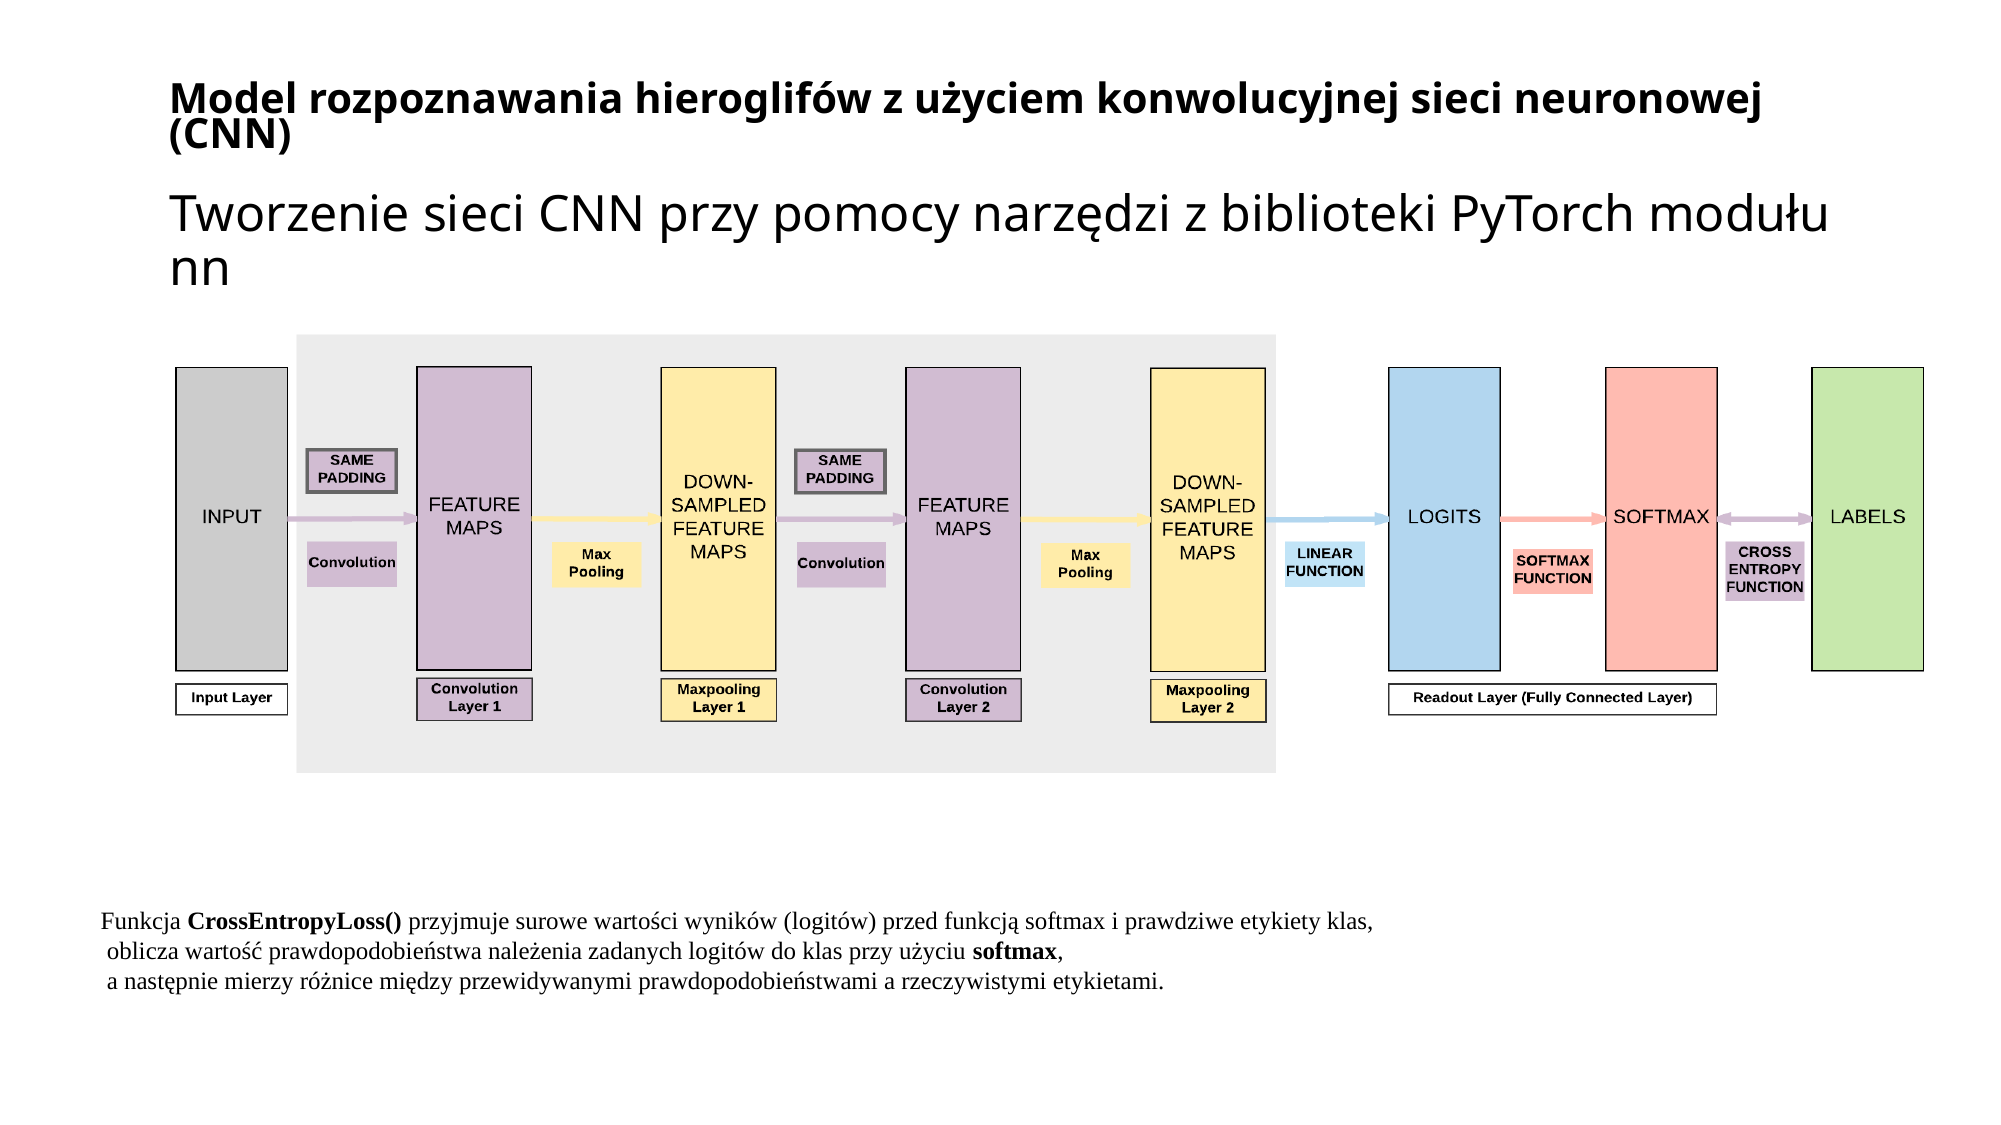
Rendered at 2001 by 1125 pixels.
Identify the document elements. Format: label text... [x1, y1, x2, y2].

picture [134, 309, 1936, 814]
text_box Model rozpoznawania hieroglifów z użyciem konwolucyjnej sieci neuronowej (CNN) [153, 96, 1879, 164]
title Tworzenie sieci CNN przy pomocy narzędzi z biblioteki PyTorch modułu nn [154, 163, 1880, 309]
text_box Funkcja CrossEntropyLoss() przyjmuje surowe wartości wyników (logitów) przed funkcją softmax i prawdziwe etykiety klas, oblicza wartość prawdopodobieństwa należenia zadanych logitów do klas przy użyciu softmax, a następnie mierzy różnice między przewidywanymi prawdopodobieństwami a rzeczywistymi etykietami. [85, 897, 2000, 1002]
